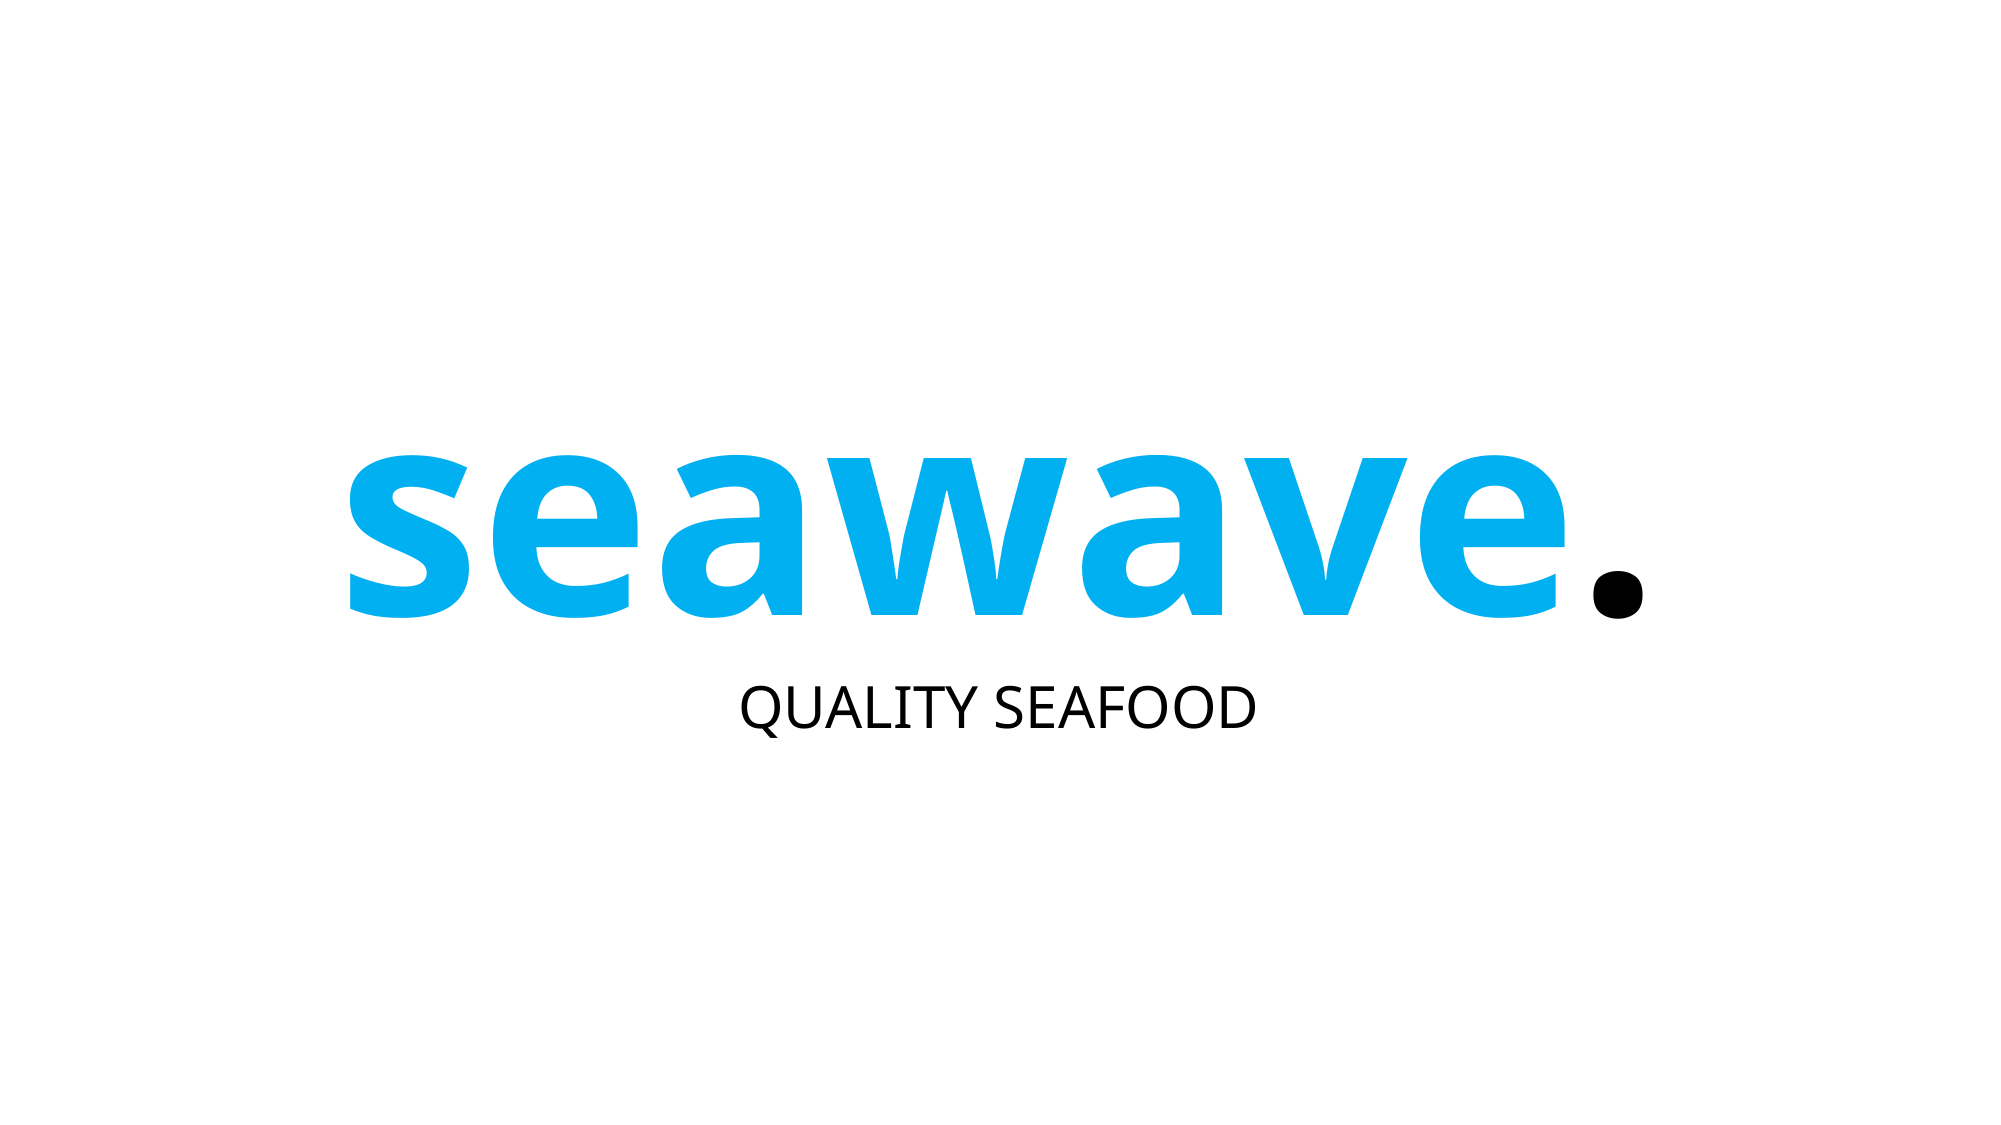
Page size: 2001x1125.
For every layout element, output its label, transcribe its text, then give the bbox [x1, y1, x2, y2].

title seawave. QUALITY SEAFOOD [136, 280, 1862, 749]
